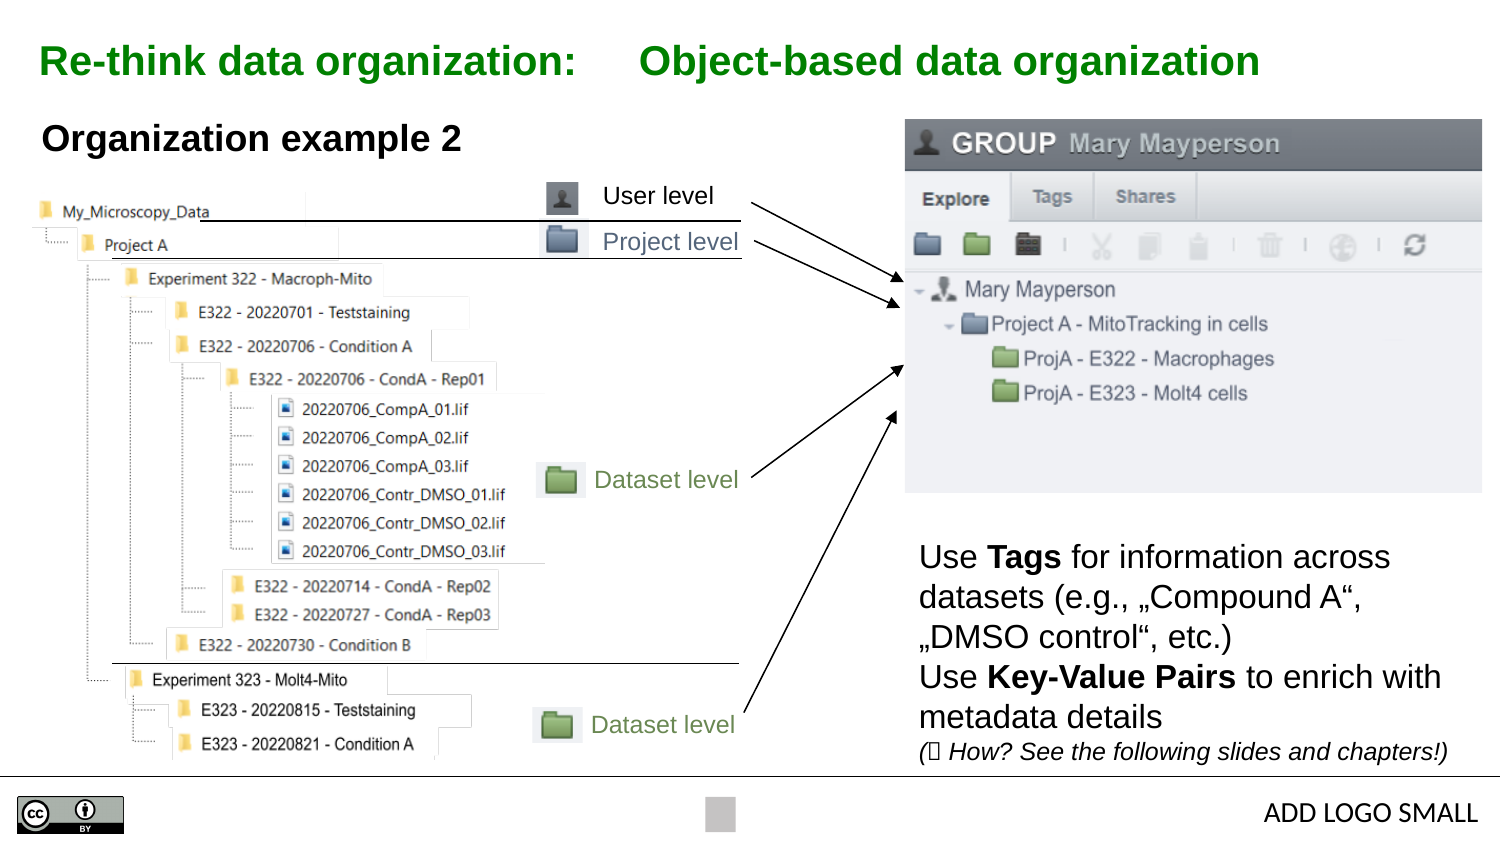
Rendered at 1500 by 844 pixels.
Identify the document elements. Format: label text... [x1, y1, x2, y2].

text_box Dataset level [576, 701, 751, 747]
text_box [751, 364, 904, 478]
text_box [754, 240, 900, 308]
picture [32, 192, 589, 760]
picture [904, 119, 1483, 493]
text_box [743, 410, 897, 713]
text_box Project level [587, 218, 751, 263]
text_box Use Tags for information across datasets (e.g., „Compound A“, „DMSO control“, etc.) Use Key-Value Pairs to enrich with metadata details ( How? See the following slides and chapters!) [903, 528, 1479, 773]
text_box User level [588, 171, 730, 217]
picture [546, 182, 579, 215]
text_box Re-think data organization: Object-based data organization [24, 26, 1395, 75]
text_box Dataset level [579, 456, 743, 502]
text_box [751, 202, 904, 283]
text_box Organization example 2 [26, 106, 478, 167]
text_box [705, 796, 736, 833]
picture [17, 796, 124, 834]
